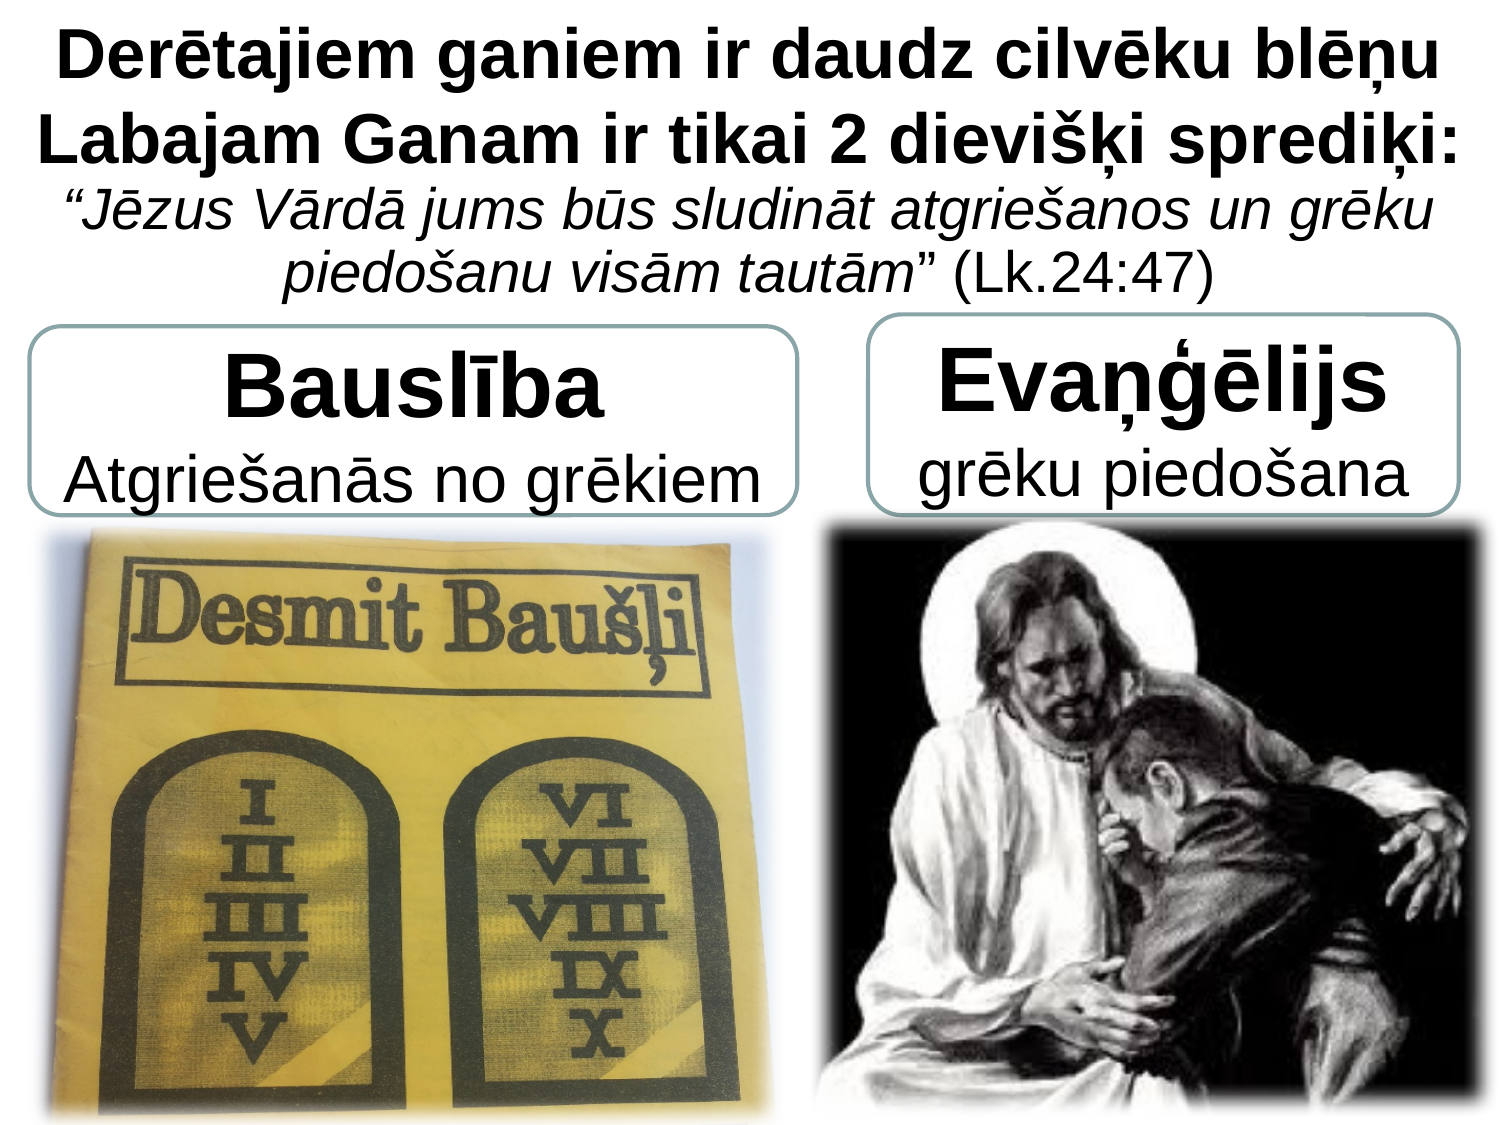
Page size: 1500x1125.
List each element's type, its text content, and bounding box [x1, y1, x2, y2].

picture [808, 507, 1498, 1118]
text_box “Jēzus Vārdā jums būs sludināt atgriešanos un grēku piedošanu visām tautām” (Lk.24:47) [0, 185, 1500, 313]
picture [29, 514, 786, 1125]
text_box Bauslība Atgriešanās no grēkiem [27, 324, 800, 513]
text_box Evaņģēlijs grēku piedošana [865, 312, 1461, 505]
text_box Derētajiem ganiem ir daudz cilvēku blēņu Labajam Ganam ir tikai 2 dievišķi sprediķi: [0, 0, 1500, 185]
